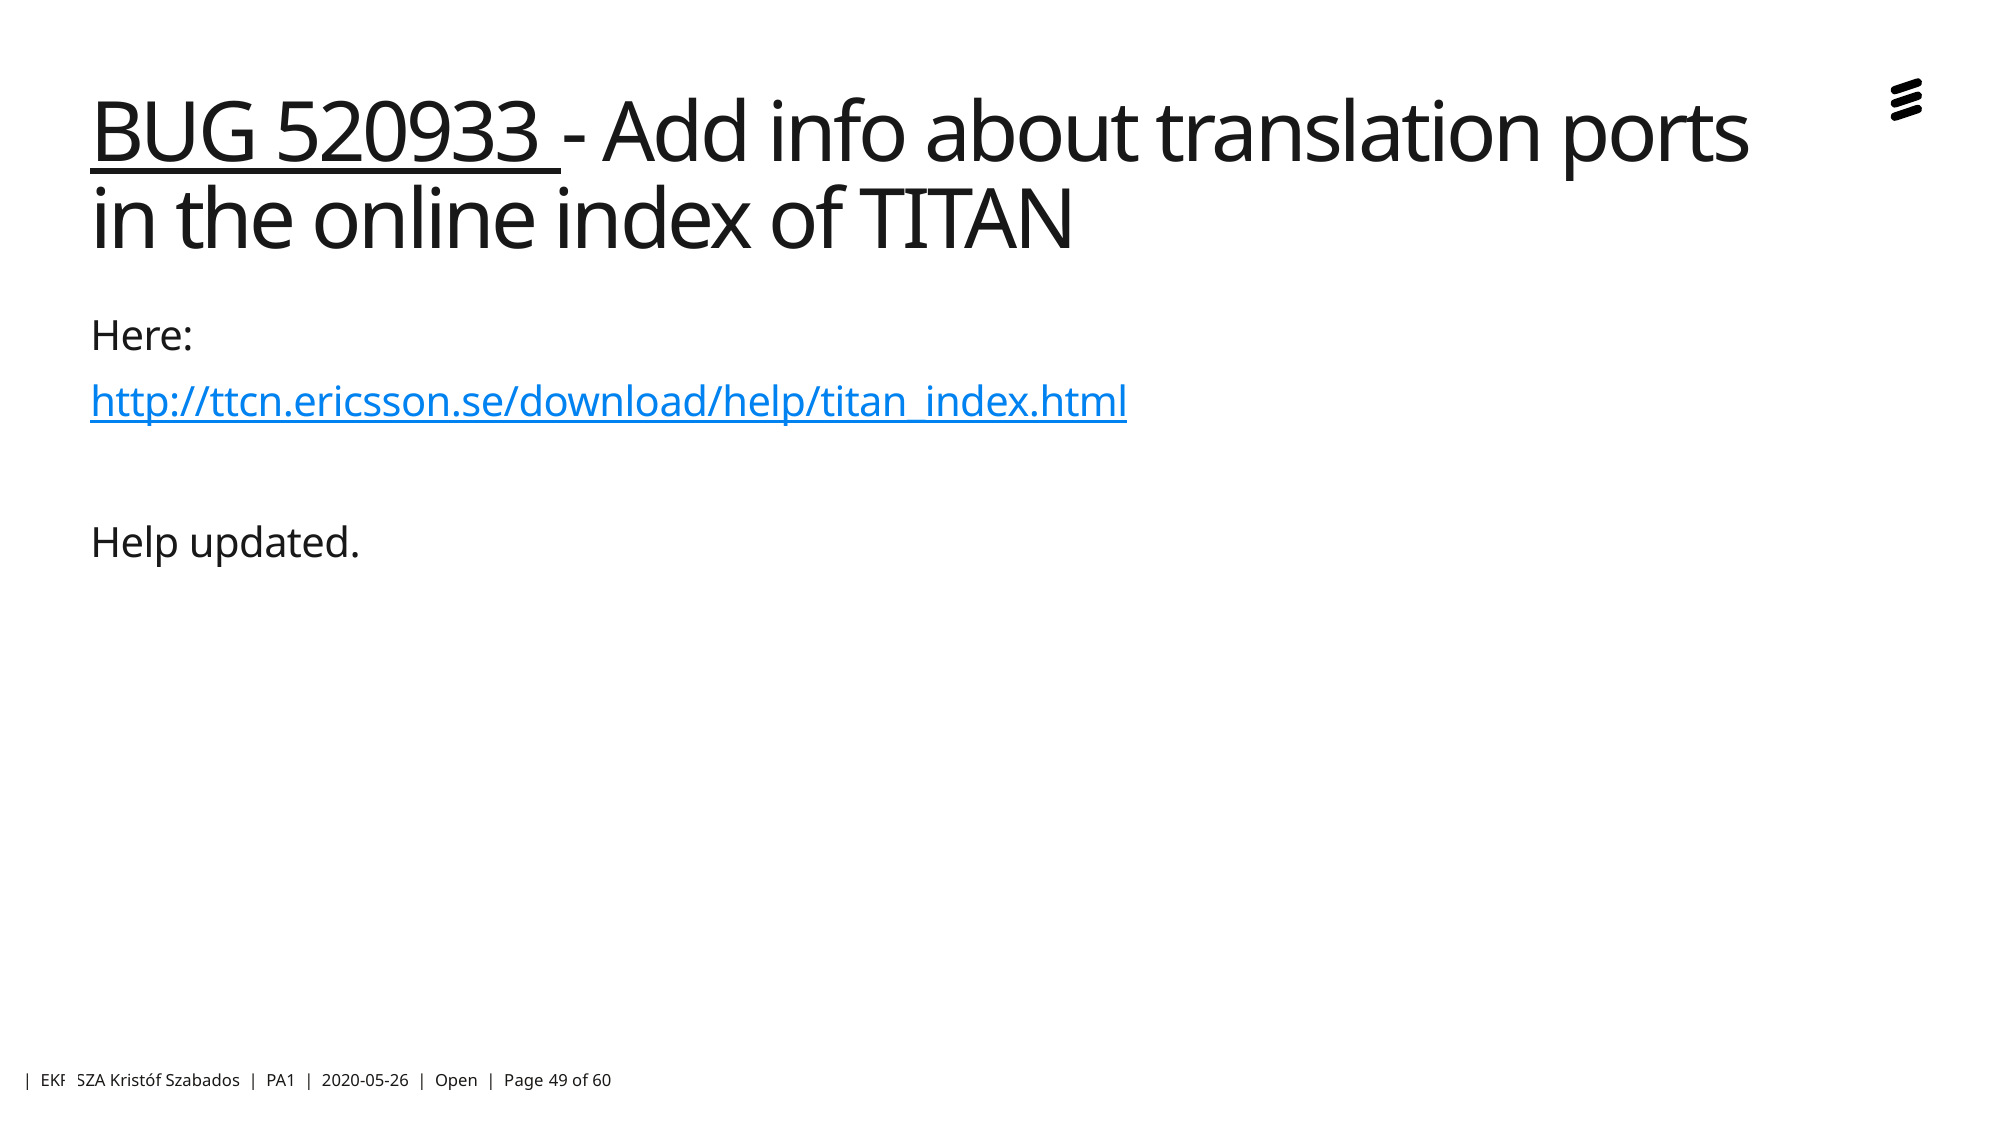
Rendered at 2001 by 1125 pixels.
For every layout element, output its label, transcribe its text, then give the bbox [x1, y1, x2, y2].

list Here: http://ttcn.ericsson.se/download/help/titan_index.html Help updated. [78, 302, 1922, 1024]
title BUG 520933 - Add info about translation ports in the online index of TITAN [78, 77, 1805, 256]
